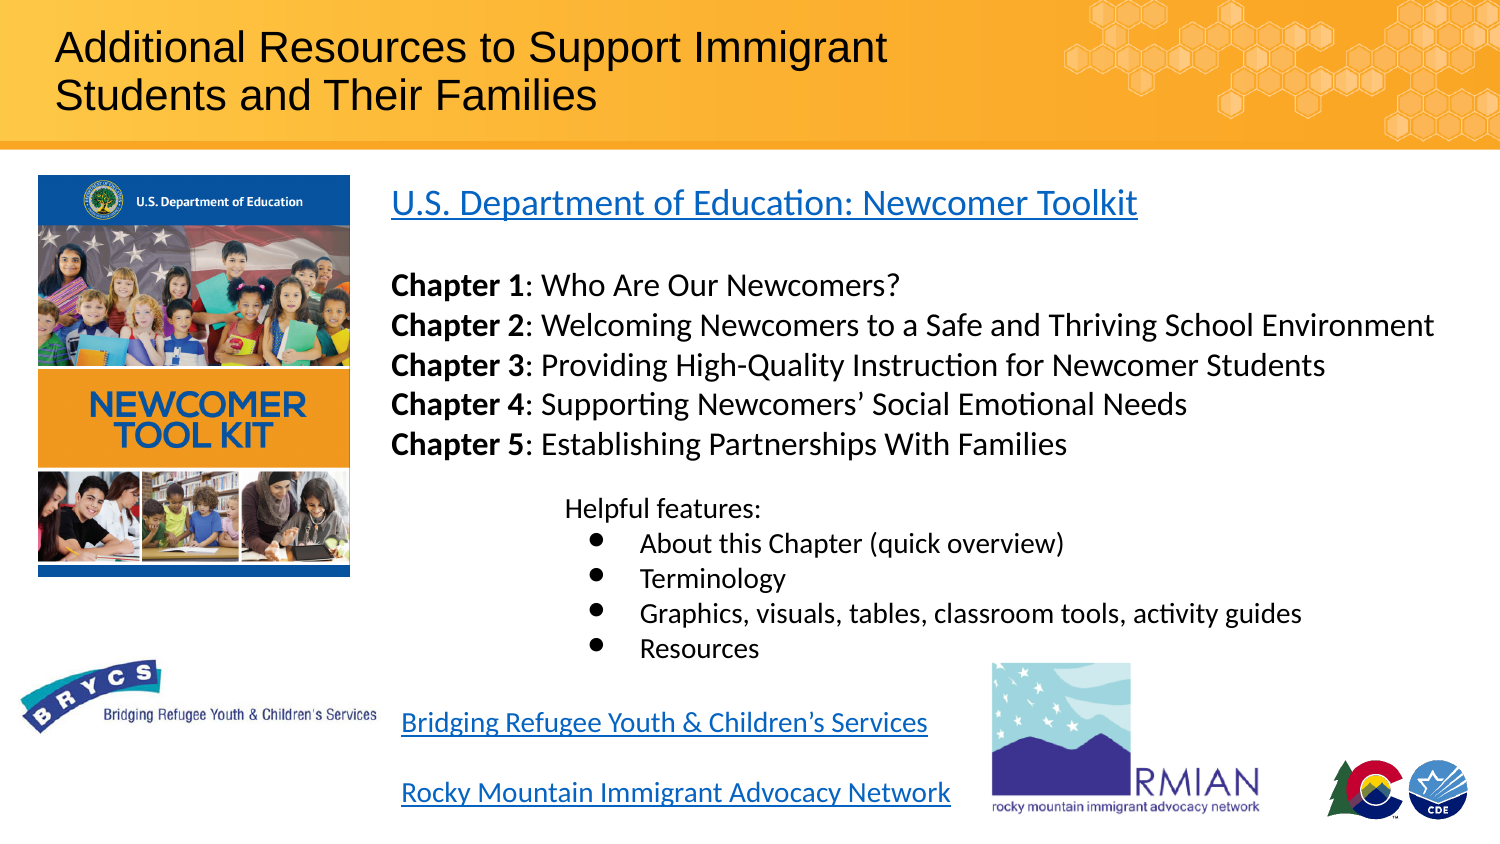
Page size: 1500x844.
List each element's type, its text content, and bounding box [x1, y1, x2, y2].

picture [1326, 759, 1468, 820]
picture [38, 175, 350, 577]
text_box Helpful features: About this Chapter (quick overview) Terminology Graphics, visuals, tables, classroom tools, activity guides Resources [549, 474, 1387, 679]
text_box U.S. Department of Education: Newcomer Toolkit Chapter 1: Who Are Our Newcomers? Chapter 2: Welcoming Newcomers to a Safe and Thriving School Environment Chapter 3: Providing High-Quality Instruction for Newcomer Students Chapter 4: Supporting Newcomers’ Social Emotional Needs Chapter 5: Establishing Partnerships With Families [376, 162, 1455, 478]
text_box Bridging Refugee Youth & Children’s Services Rocky Mountain Immigrant Advocacy Network [386, 688, 981, 824]
picture [0, 0, 1500, 150]
title Additional Resources to Support Immigrant Students and Their Families [54, 25, 1047, 136]
picture [7, 654, 382, 740]
picture [986, 654, 1263, 826]
